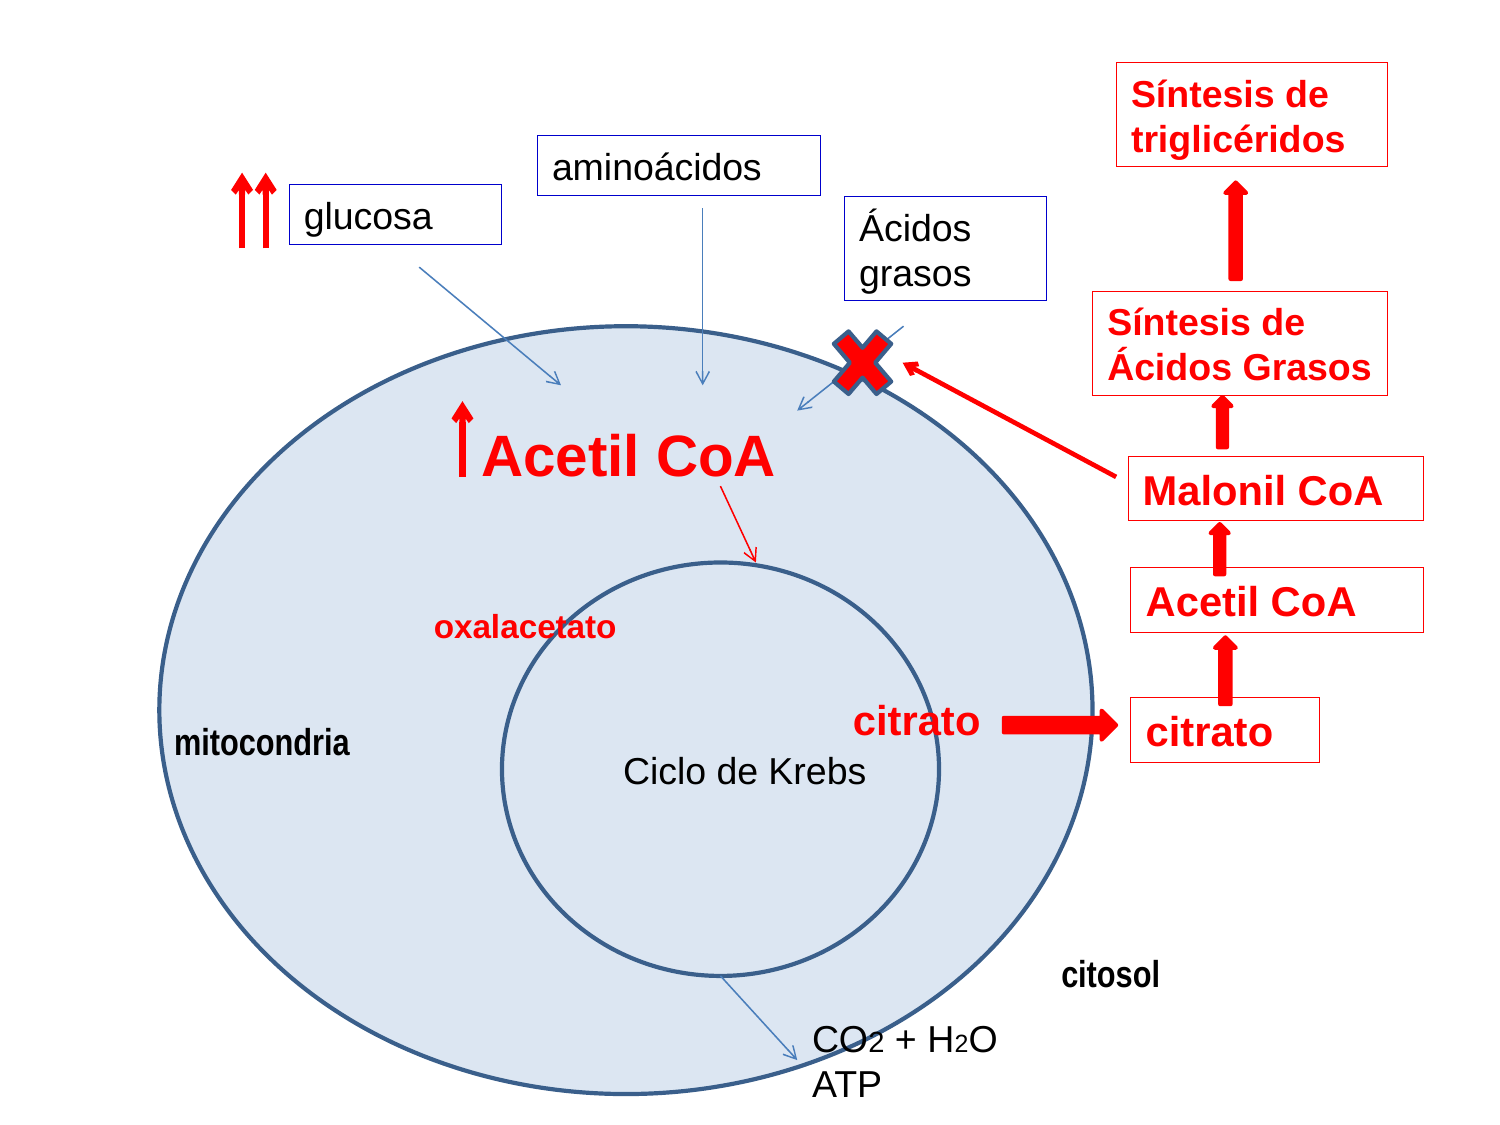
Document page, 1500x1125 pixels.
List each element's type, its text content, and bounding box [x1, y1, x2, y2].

text_box citosol [1046, 942, 1295, 1003]
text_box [796, 326, 904, 411]
text_box [1223, 180, 1248, 282]
text_box Ácidos grasos [844, 196, 1047, 301]
text_box citrato [838, 685, 1028, 751]
text_box [1208, 522, 1231, 577]
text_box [720, 485, 757, 563]
text_box [157, 324, 797, 1097]
text_box [761, 420, 1095, 715]
text_box [1213, 635, 1238, 697]
text_box CO2 + H2O ATP [797, 1007, 1140, 1113]
text_box Síntesis de Ácidos Grasos [1092, 291, 1388, 396]
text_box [418, 266, 562, 386]
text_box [902, 362, 1117, 478]
text_box citrato [1130, 697, 1320, 763]
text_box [720, 975, 798, 1062]
text_box [769, 735, 1094, 1007]
text_box oxalacetato [419, 597, 668, 653]
text_box [1211, 394, 1234, 450]
text_box [499, 560, 942, 978]
text_box aminoácidos [537, 135, 821, 196]
text_box glucosa [289, 184, 502, 245]
text_box Acetil CoA [466, 410, 845, 496]
text_box Síntesis de triglicéridos [1116, 62, 1388, 167]
text_box Acetil CoA [1130, 567, 1424, 633]
text_box Malonil CoA [1128, 456, 1424, 521]
text_box [1001, 708, 1119, 742]
text_box mitocondria [159, 710, 408, 770]
